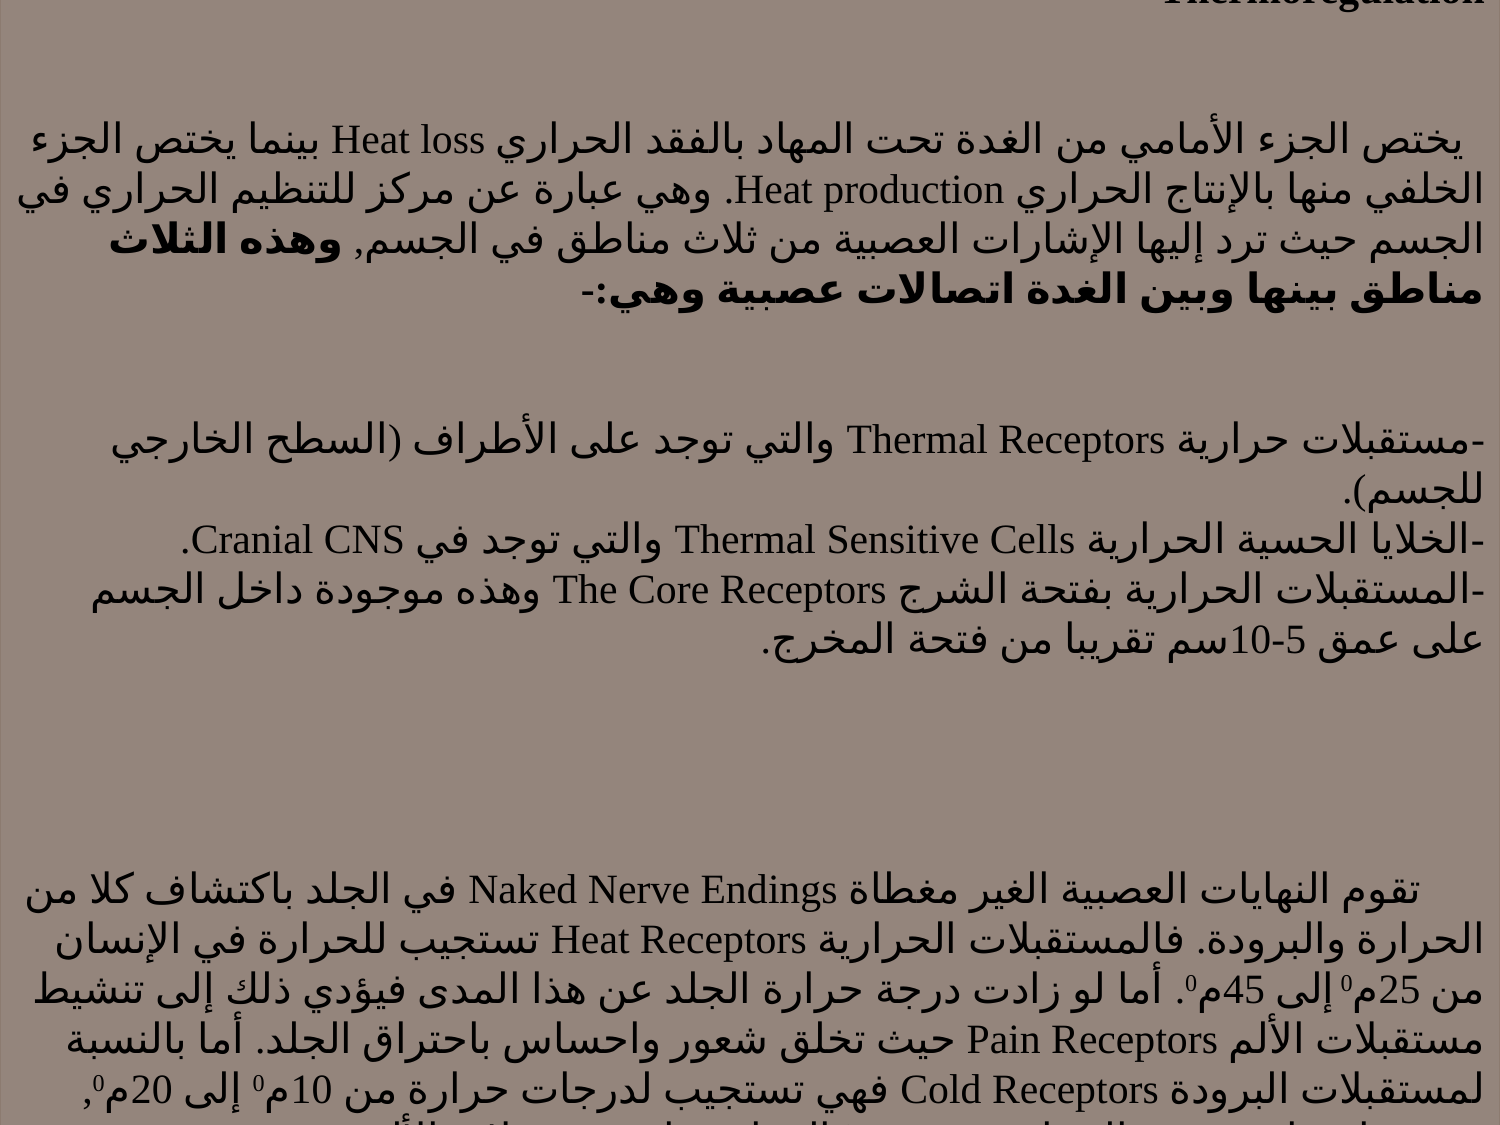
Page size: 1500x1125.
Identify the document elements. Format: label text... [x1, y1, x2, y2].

text_box آلية التنظيم الحراري Mechanism of Thermoregulation يختص الجزء الأمامي من الغدة تحت المهاد بالفقد الحراري Heat loss بينما يختص الجزء الخلفي منها بالإنتاج الحراري Heat production. وهي عبارة عن مركز للتنظيم الحراري في الجسم حيث ترد إليها الإشارات العصبية من ثلاث مناطق في الجسم, وهذه الثلاث مناطق بينها وبين الغدة اتصالات عصبية وهي:- -مستقبلات حرارية Thermal Receptors والتي توجد على الأطراف (السطح الخارجي للجسم). -الخلايا الحسية الحرارية Thermal Sensitive Cells والتي توجد في Cranial CNS. -المستقبلات الحرارية بفتحة الشرج The Core Receptors وهذه موجودة داخل الجسم على عمق 5-10سم تقريبا من فتحة المخرج. تقوم النهايات العصبية الغير مغطاة Naked Nerve Endings في الجلد باكتشاف كلا من الحرارة والبرودة. فالمستقبلات الحرارية Heat Receptors تستجيب للحرارة في الإنسان من 25م0 إلى 45م0. أما لو زادت درجة حرارة الجلد عن هذا المدى فيؤدي ذلك إلى تنشيط مستقبلات الألم Pain Receptors حيث تخلق شعور واحساس باحتراق الجلد. أما بالنسبة لمستقبلات البرودة Cold Receptors فهي تستجيب لدرجات حرارة من 10م0 إلى 20م0, ويؤدي انخفاض درجة الحرارة عن 10م0 إلى استجابة مستقبلات الألم. [0, 0, 1500, 1125]
